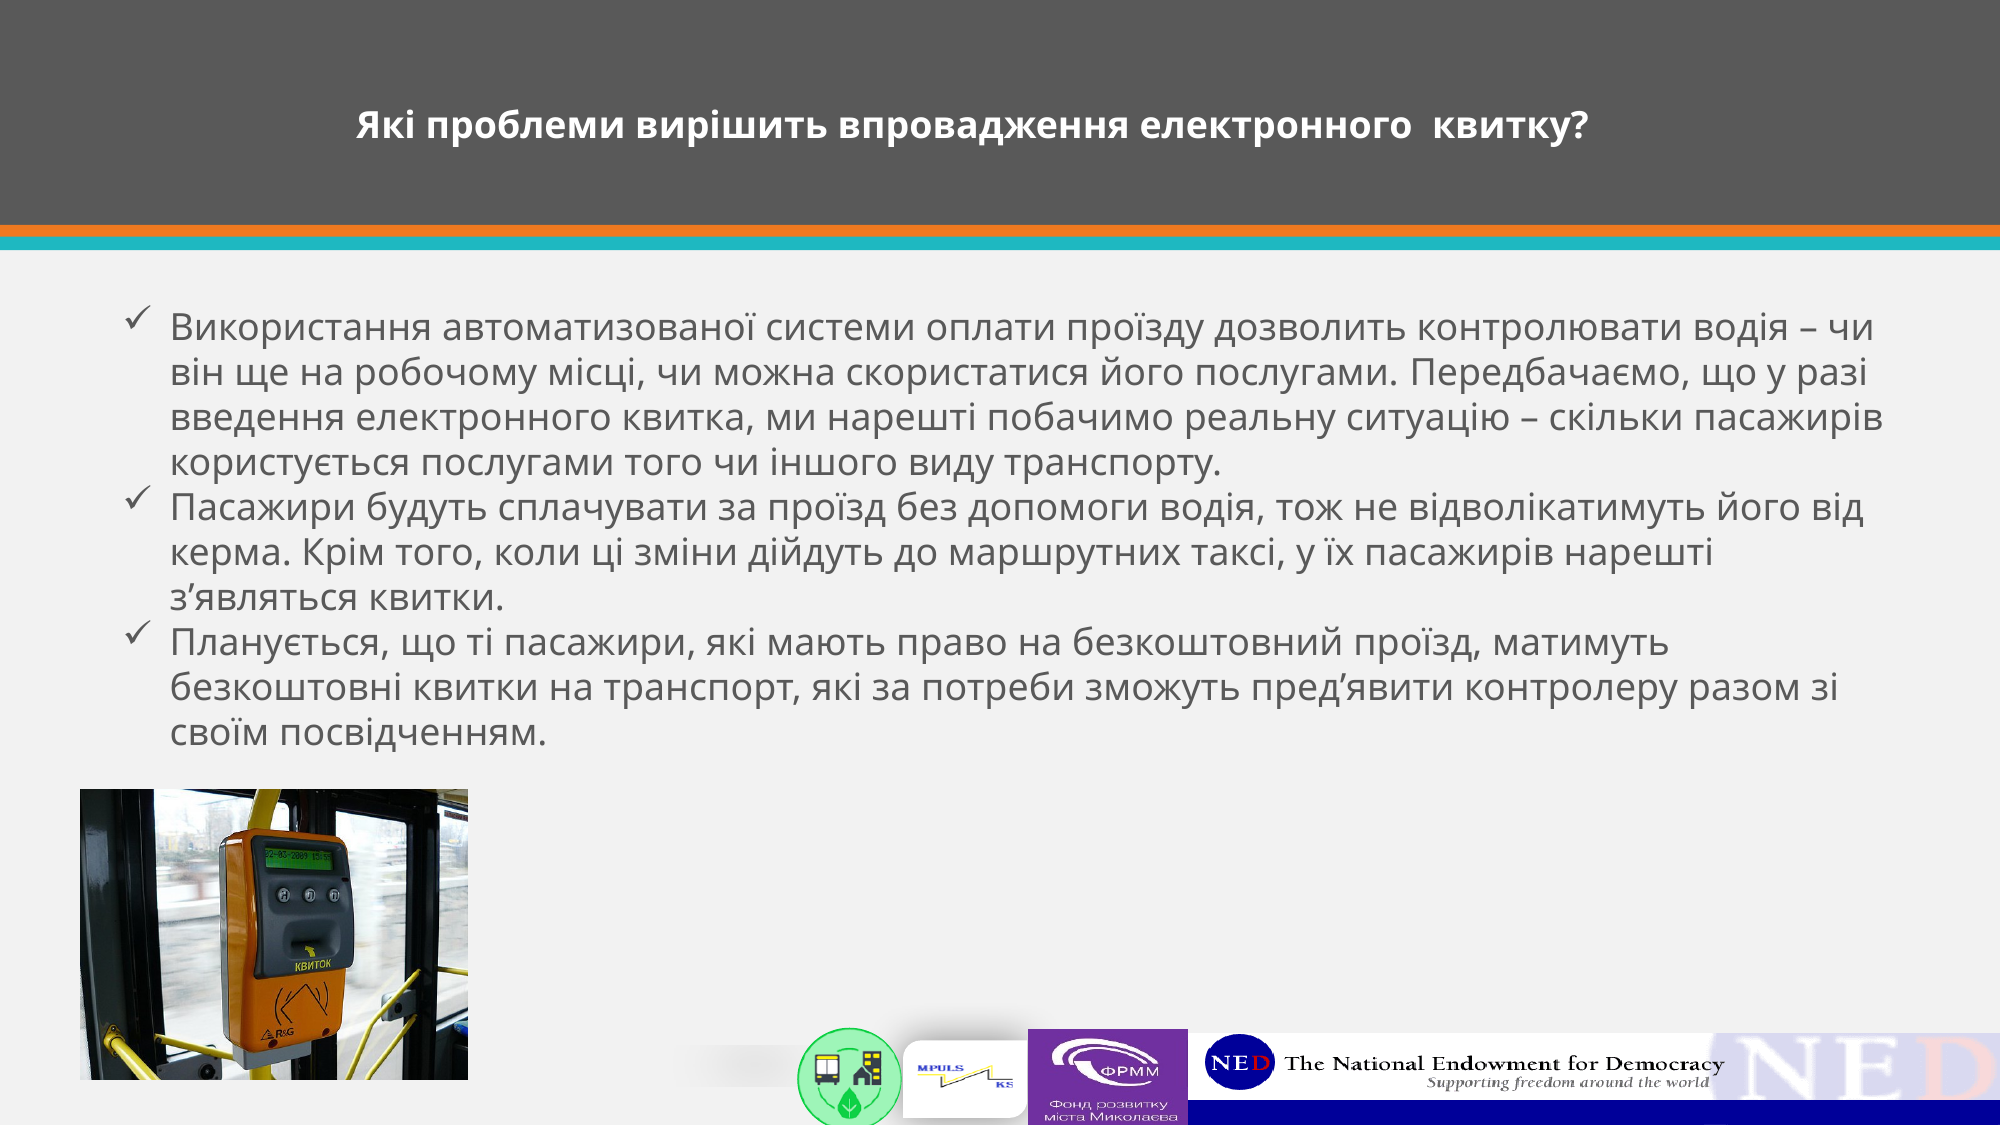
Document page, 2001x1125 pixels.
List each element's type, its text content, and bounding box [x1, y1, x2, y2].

picture [80, 789, 468, 1080]
picture [910, 1047, 1020, 1111]
picture [797, 1027, 902, 1125]
text_box Які проблеми вирішить впровадження електронного квитку? [291, 93, 1665, 154]
text_box Використання автоматизованої системи оплати проїзду дозволить контролювати водія – чи він ще на робочому місці, чи можна скористатися його послугами. Передбачаємо, що у разі введення електронного квитка, ми нарешті побачимо реальну ситуацію – скільки пасажирів користується послугами того чи іншого виду транспорту. Пасажири будуть сплачувати за проїзд без допомоги водія, тож не відволікатимуть його від керма. Крім того, коли ці зміни дійдуть до маршрутних таксі, у їх пасажирів нарешті з’являться квитки. Планується, що ті пасажири, які мають право на безкоштовний проїзд, матимуть безкоштовні квитки на транспорт, які за потреби зможуть пред’явити контролеру разом зі своїм посвідченням. [107, 295, 1914, 761]
picture [1028, 1029, 2000, 1125]
